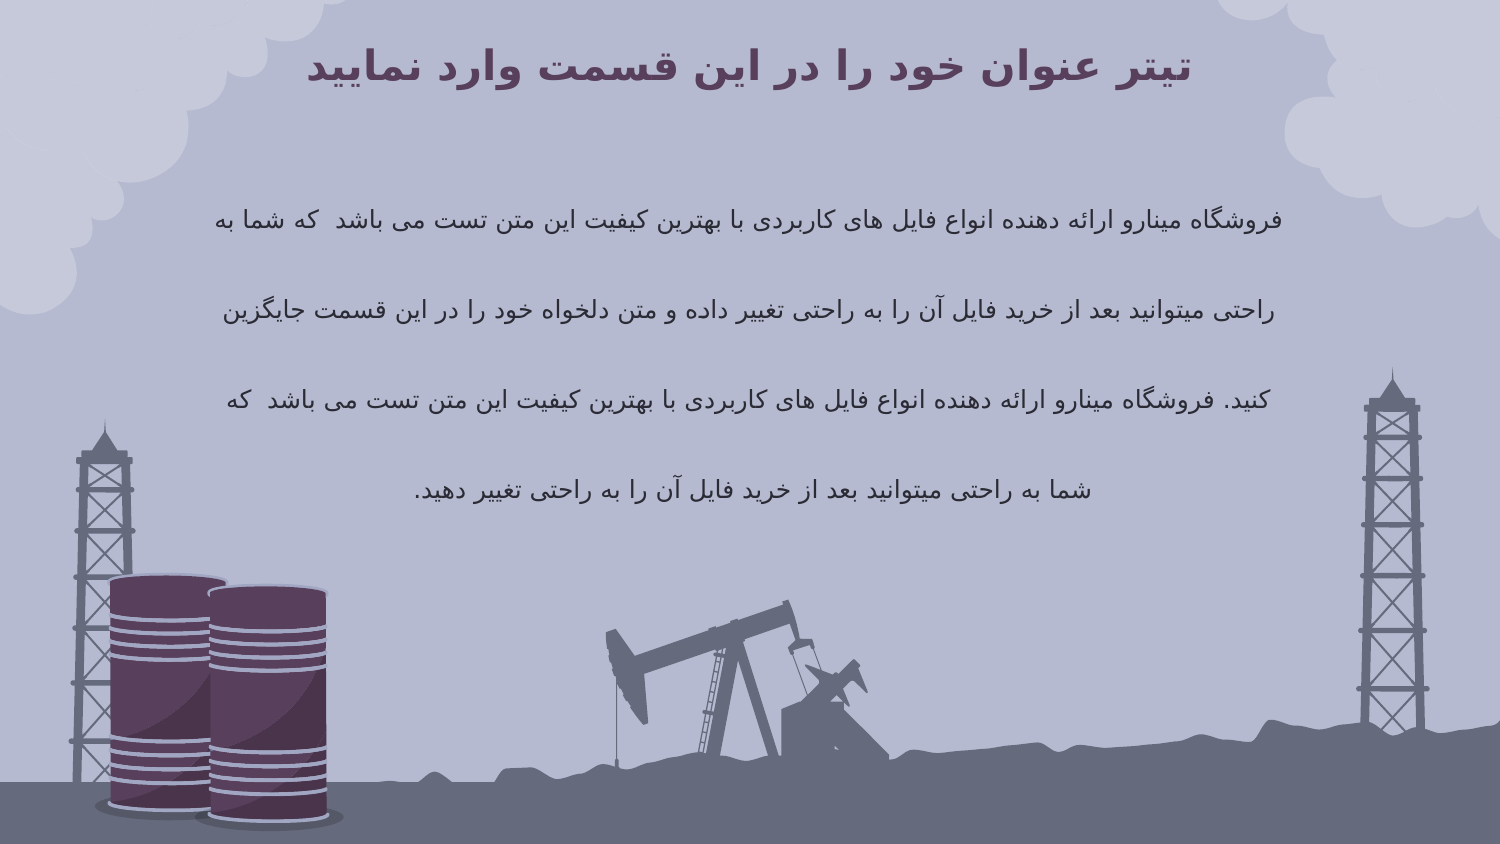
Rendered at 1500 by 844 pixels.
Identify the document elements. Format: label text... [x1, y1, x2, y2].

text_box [194, 583, 344, 832]
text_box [94, 572, 244, 821]
text_box فروشگاه مینارو ارائه دهنده انواع فایل های کاربردی با بهترین کیفیت این متن تست می باشد که شما به راحتی میتوانید بعد از خرید فایل آن را به راحتی تغییر داده و متن دلخواه خود را در این قسمت جایگزین کنید. فروشگاه مینارو ارائه دهنده انواع فایل های کاربردی با بهترین کیفیت این متن تست می باشد که شما به راحتی میتوانید بعد از خرید فایل آن را به راحتی تغییر دهید. [194, 136, 1304, 601]
text_box تیتر عنوان خود را در این قسمت وارد نمایید [0, 6, 1500, 96]
